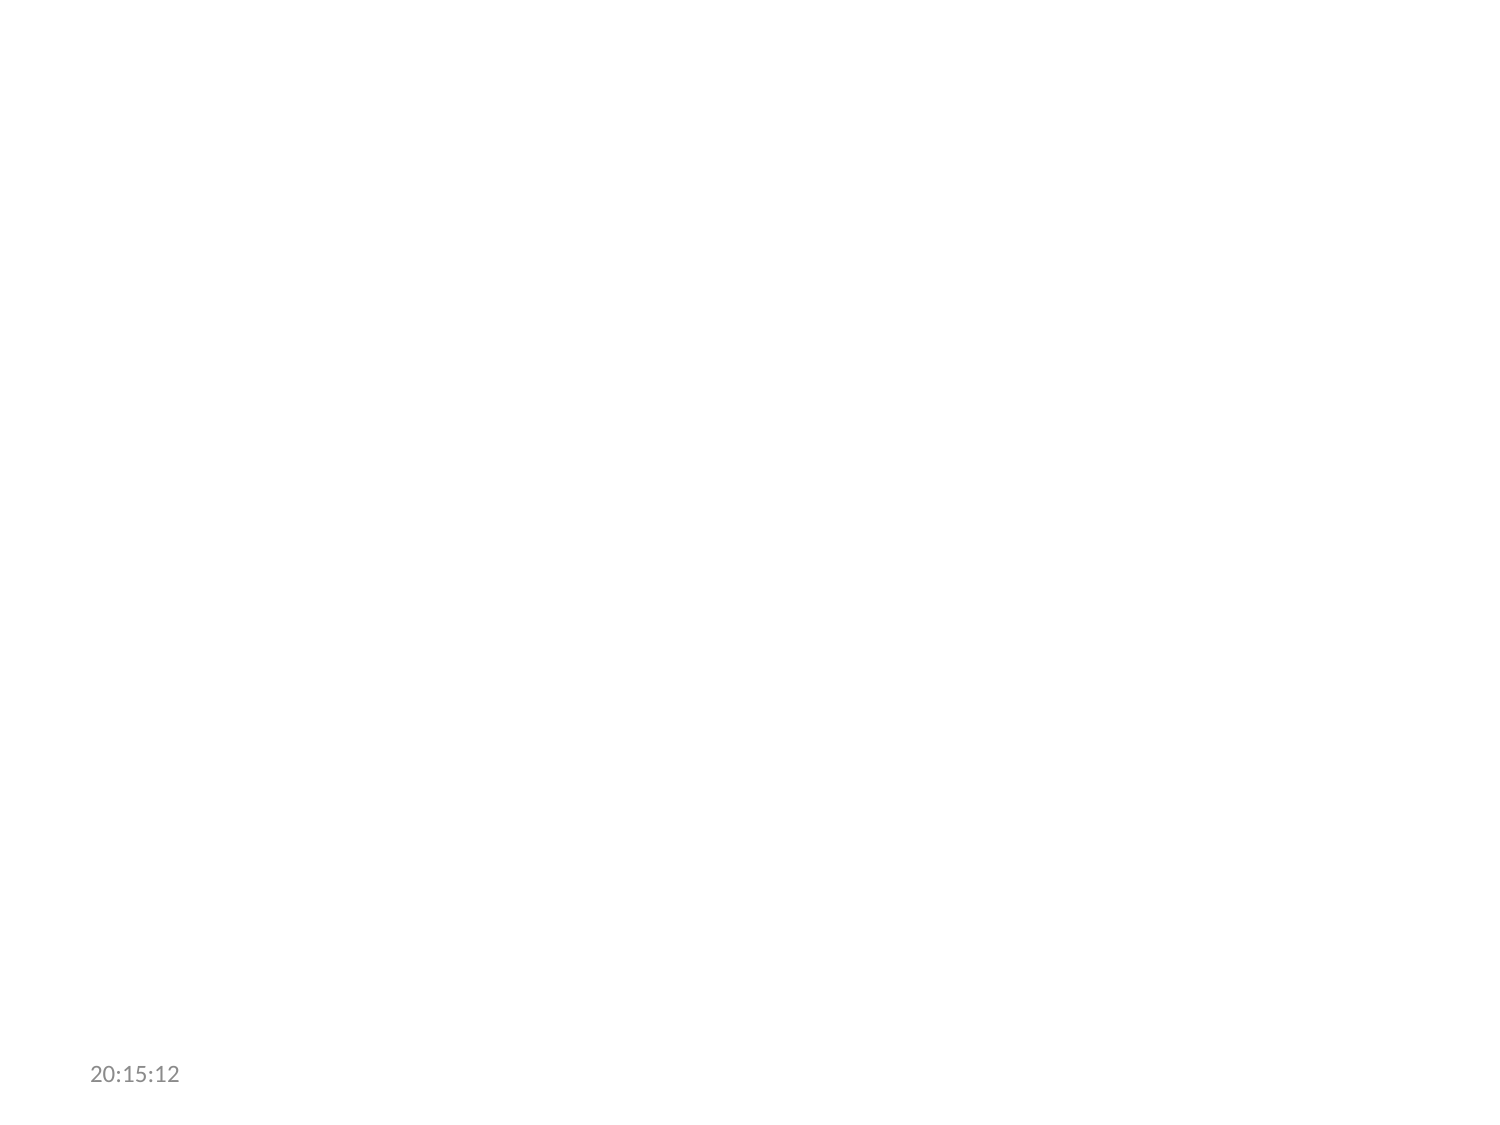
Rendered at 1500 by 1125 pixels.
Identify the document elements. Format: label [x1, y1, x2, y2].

slide_number [75, 1042, 425, 1103]
